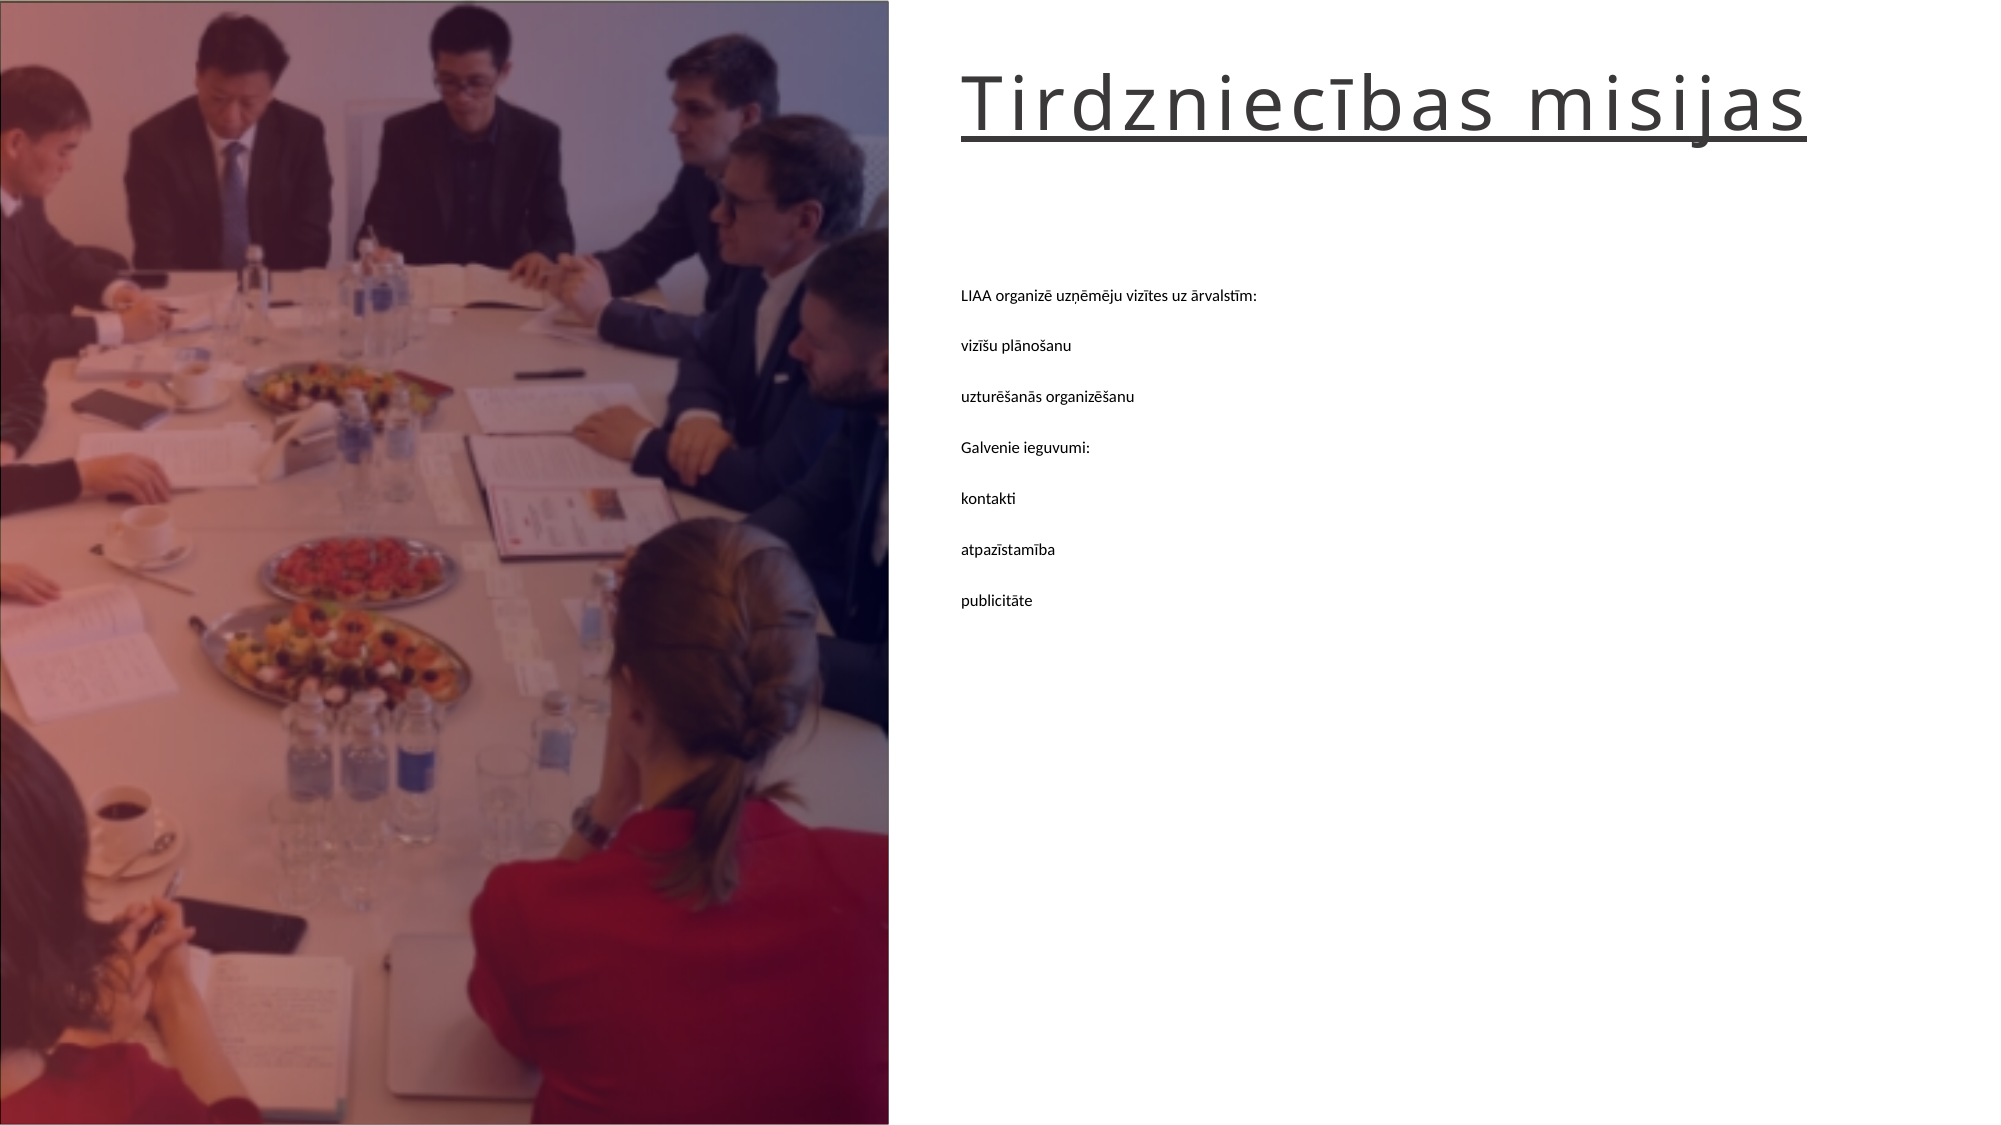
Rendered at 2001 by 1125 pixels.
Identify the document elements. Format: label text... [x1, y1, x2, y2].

title Tirdzniecības misijas [946, 59, 1938, 154]
list LIAA organizē uzņēmēju vizītes uz ārvalstīm: vizīšu plānošanu uzturēšanās organizēšanu Galvenie ieguvumi: kontakti atpazīstamība publicitāte [946, 266, 1938, 1028]
picture [0, 0, 889, 1124]
